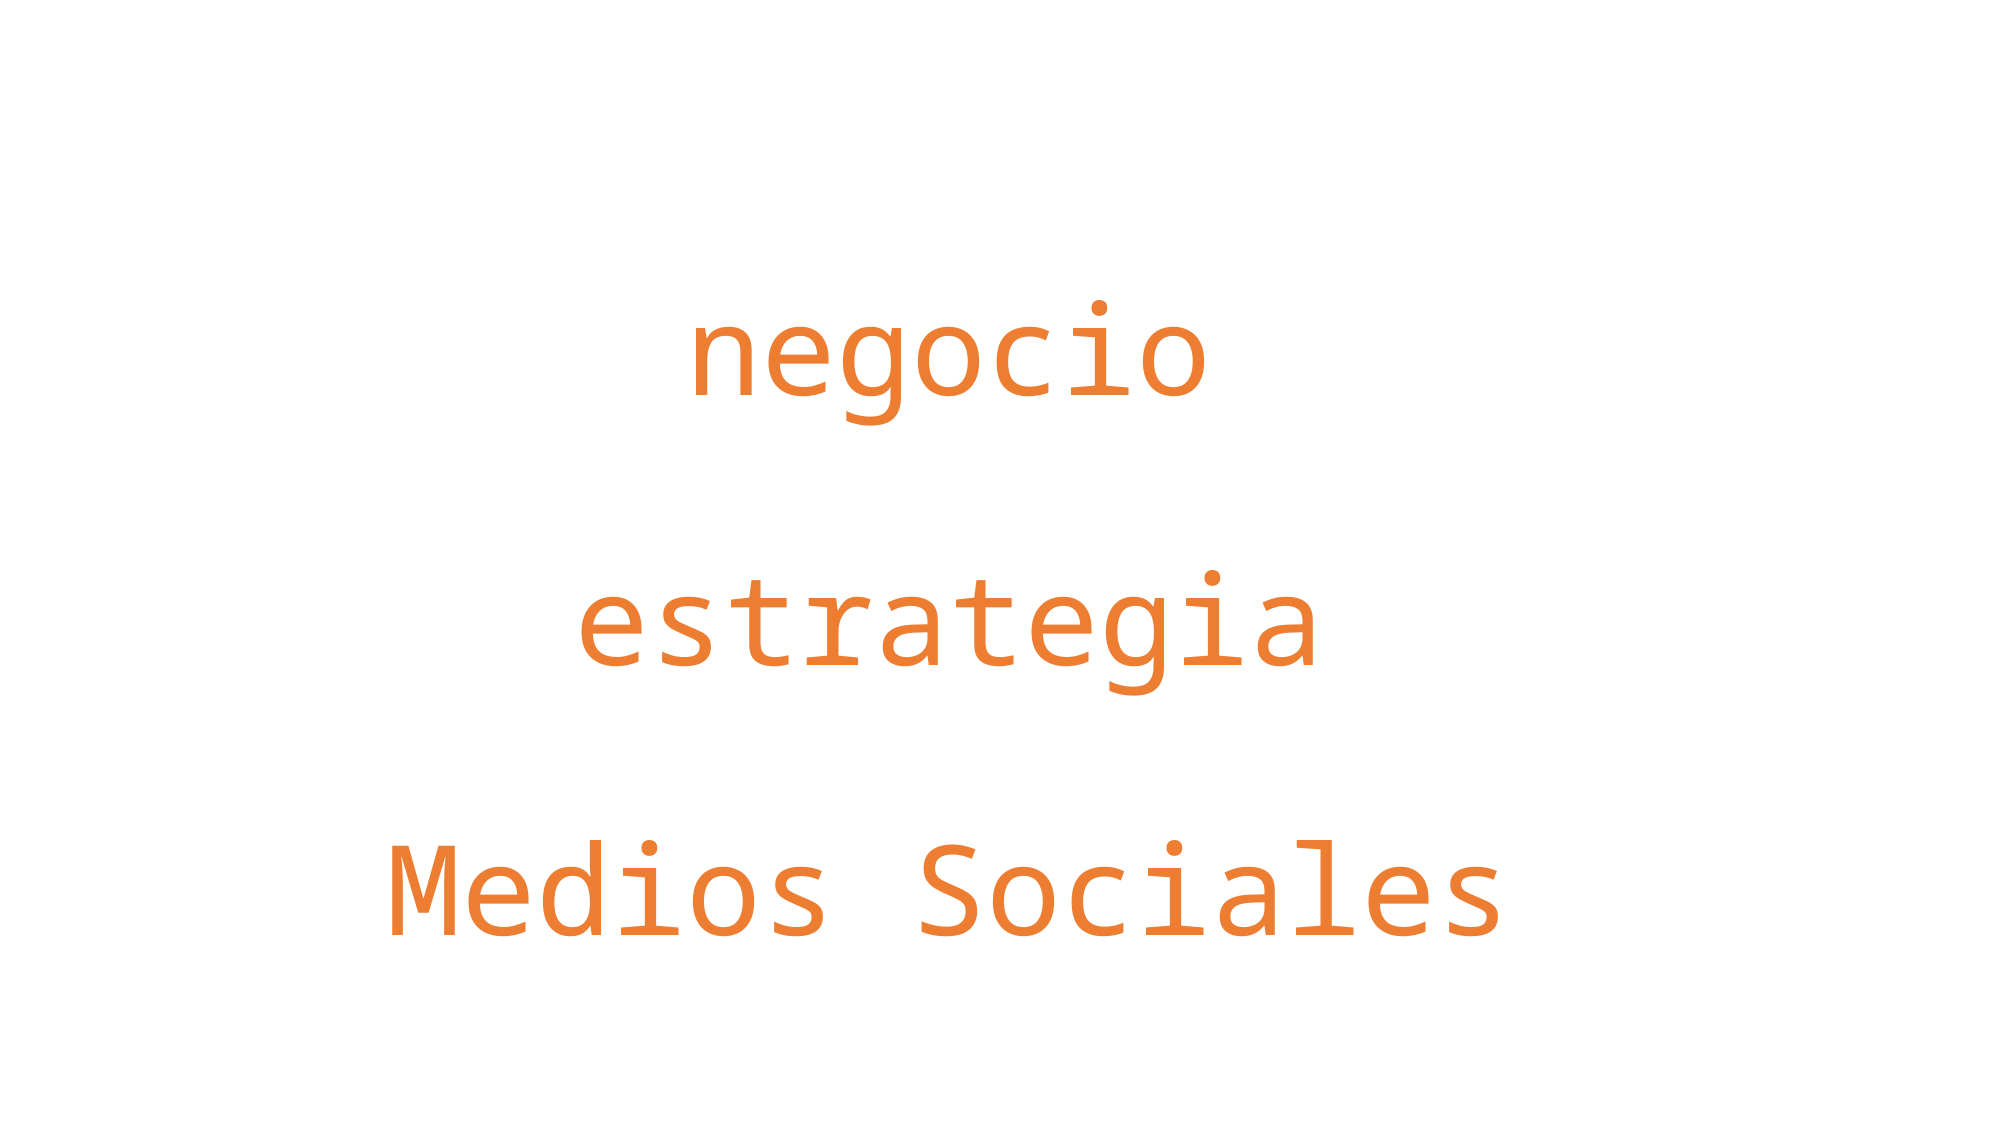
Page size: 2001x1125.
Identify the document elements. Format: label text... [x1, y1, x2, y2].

title ¿Cómo puede un negocio implementar una estrategia en los Medios Sociales? [362, 132, 1612, 982]
